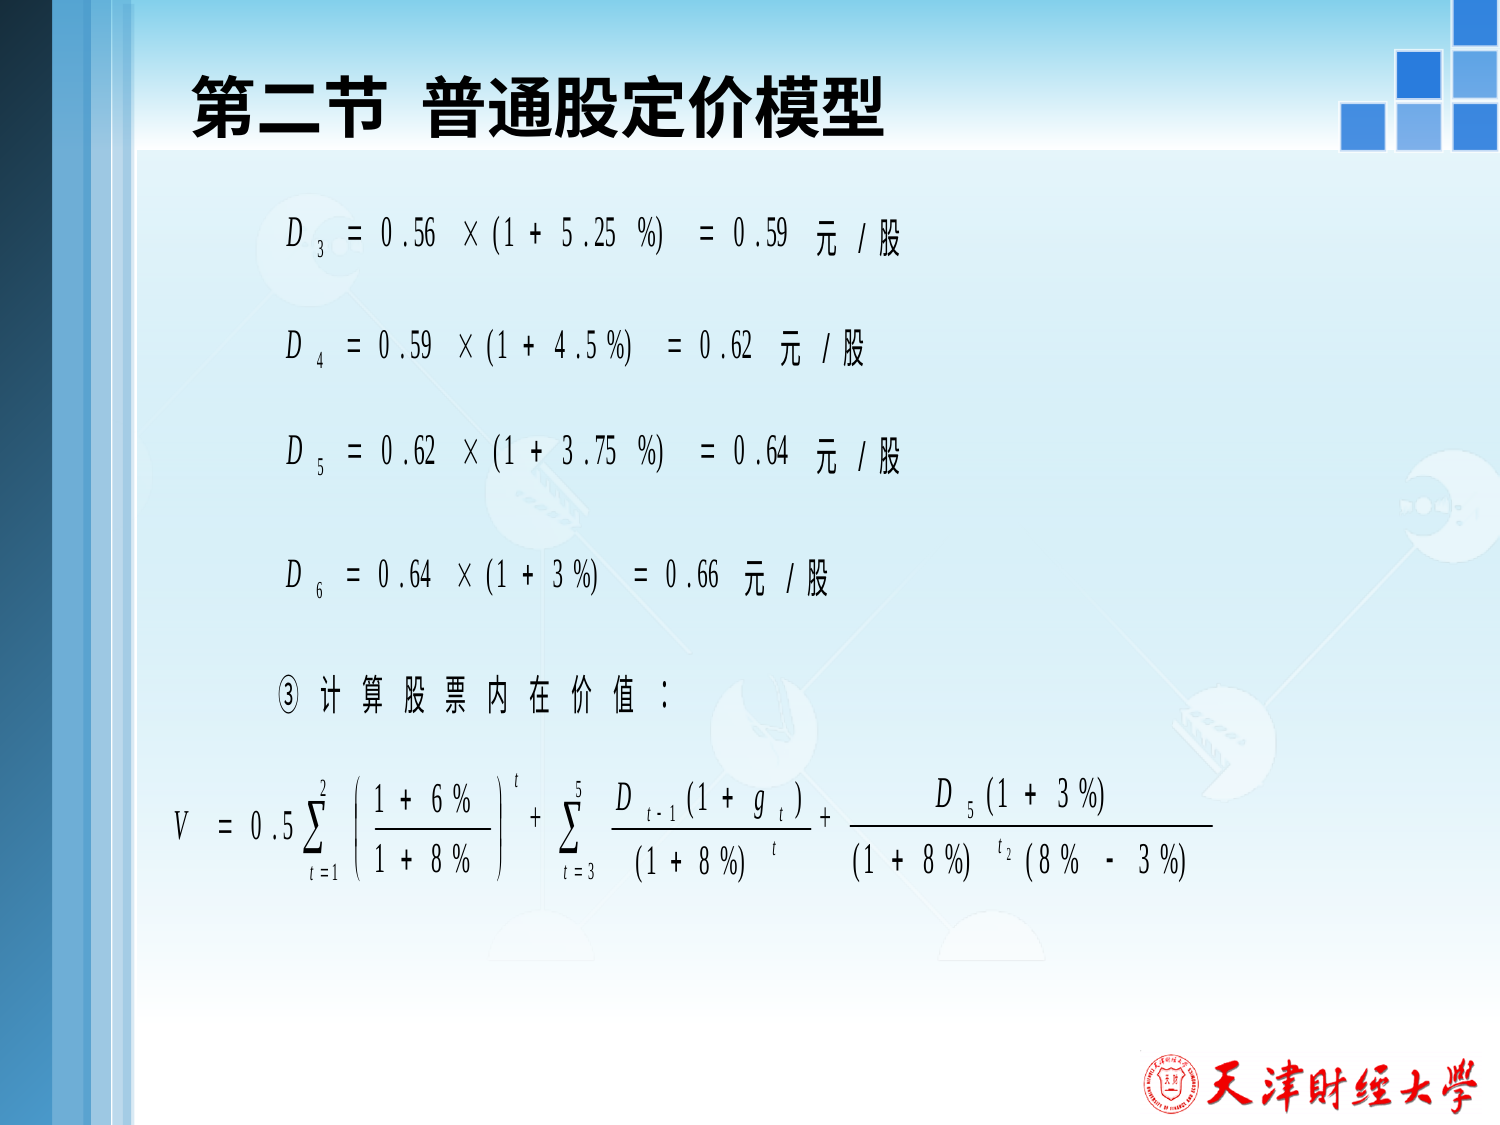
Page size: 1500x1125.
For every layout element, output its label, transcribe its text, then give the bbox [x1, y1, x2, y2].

title 第二节 普通股定价模型 [174, 75, 1175, 138]
picture [132, 150, 1500, 1125]
